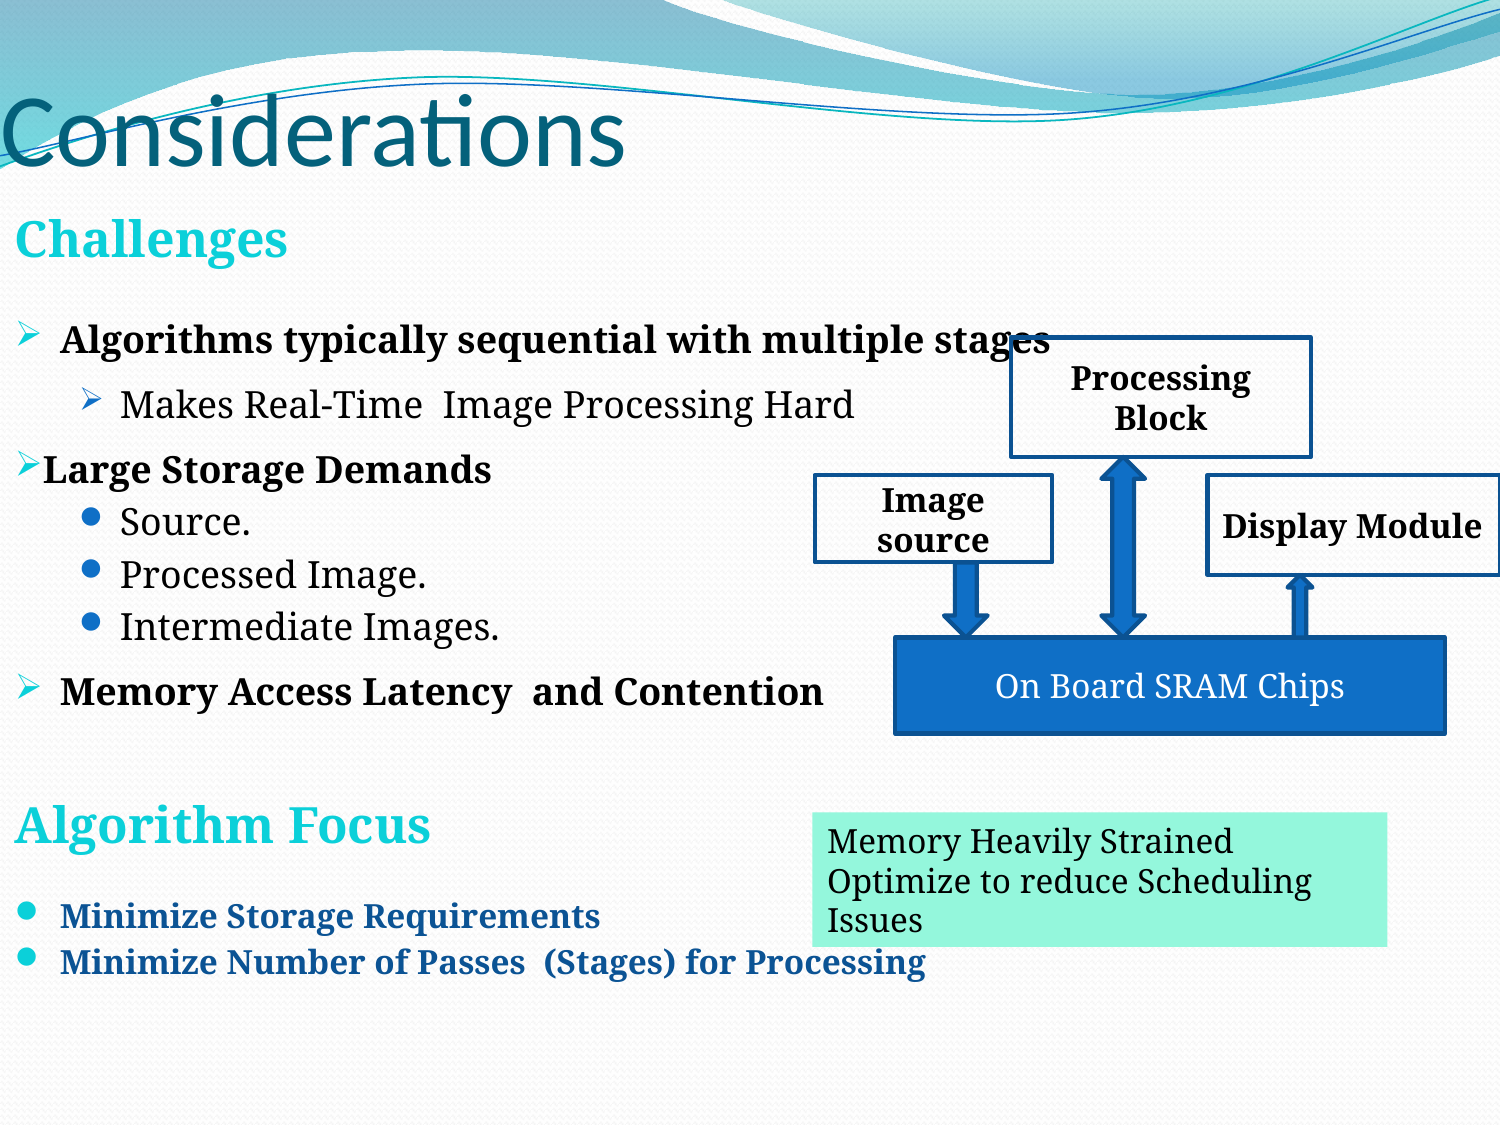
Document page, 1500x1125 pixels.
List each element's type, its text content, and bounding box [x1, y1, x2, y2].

table_cell 1 [807, 338, 1500, 746]
title Considerations [0, 0, 1350, 188]
text_box Memory Heavily Strained Optimize to reduce Scheduling Issues [812, 812, 1388, 947]
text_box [814, 337, 1500, 734]
list Challenges Algorithms typically sequential with multiple stages Makes Real-Time Image Processing Hard Large Storage Demands Source. Processed Image. Intermediate Images. Memory Access Latency and Contention Algorithm Focus Minimize Storage Requirements Minimize Number of Passes (Stages) for Processing [0, 200, 1500, 1063]
